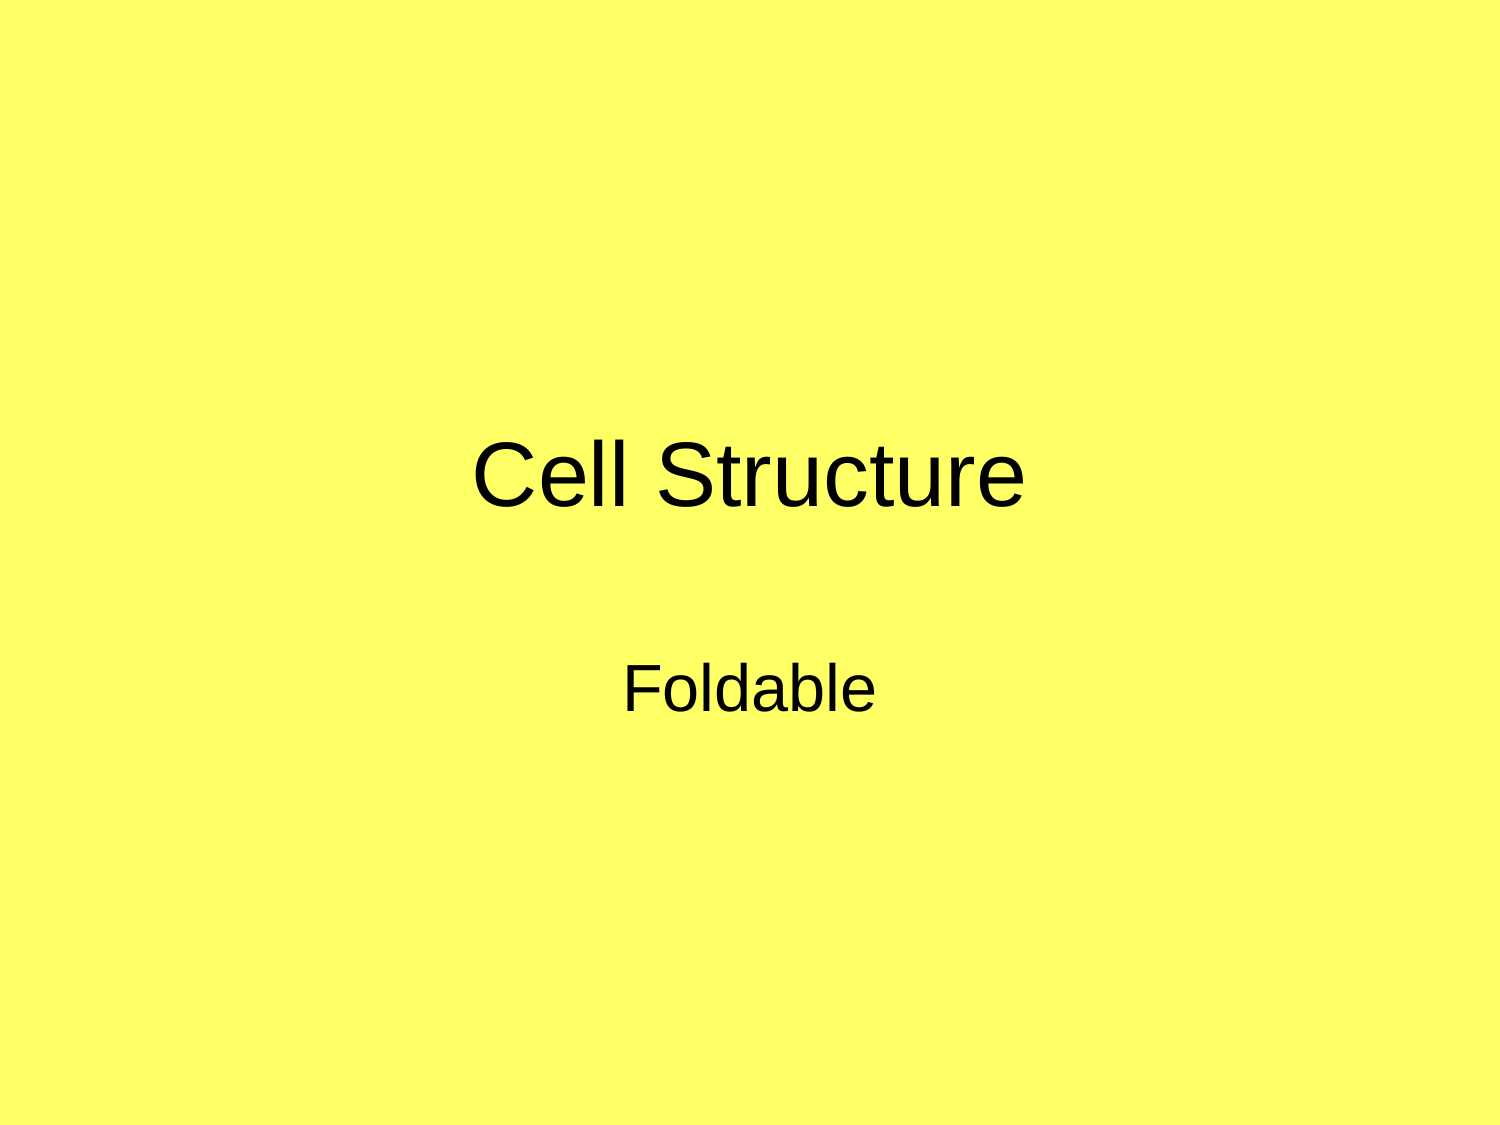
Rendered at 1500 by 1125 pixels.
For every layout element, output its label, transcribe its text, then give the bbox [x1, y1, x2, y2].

title Cell Structure [112, 349, 1388, 591]
subtitle Foldable [224, 637, 1276, 926]
